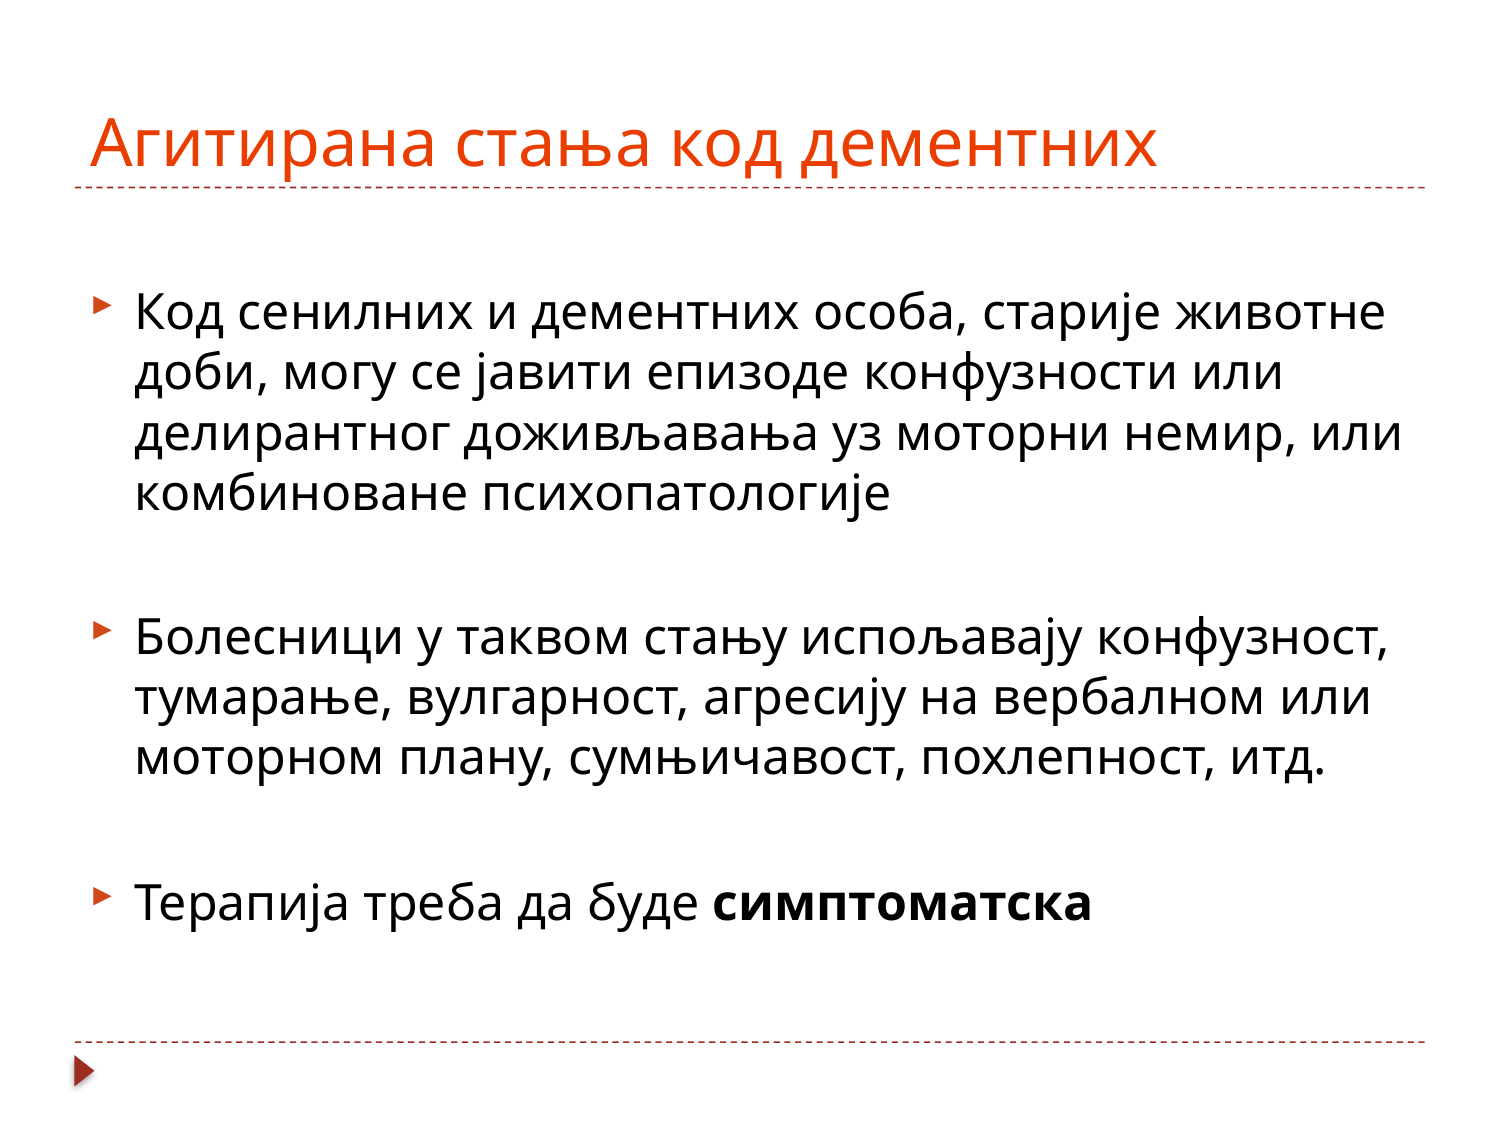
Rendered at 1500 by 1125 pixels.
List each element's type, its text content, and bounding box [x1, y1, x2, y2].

list Код сенилних и дементних особа, старије животне доби, могу се јавити епизоде конфузности или делирантног доживљавања уз моторни немир, или комбиноване психопатологије Болесници у таквом стању испољавају конфузност, тумарање, вулгарност, агресију на вербалном или моторном плану, сумњичавост, похлепност, итд. Терапија треба да буде симптоматска [74, 199, 1426, 1011]
title Агитирана стања код дементних [74, 24, 1426, 188]
